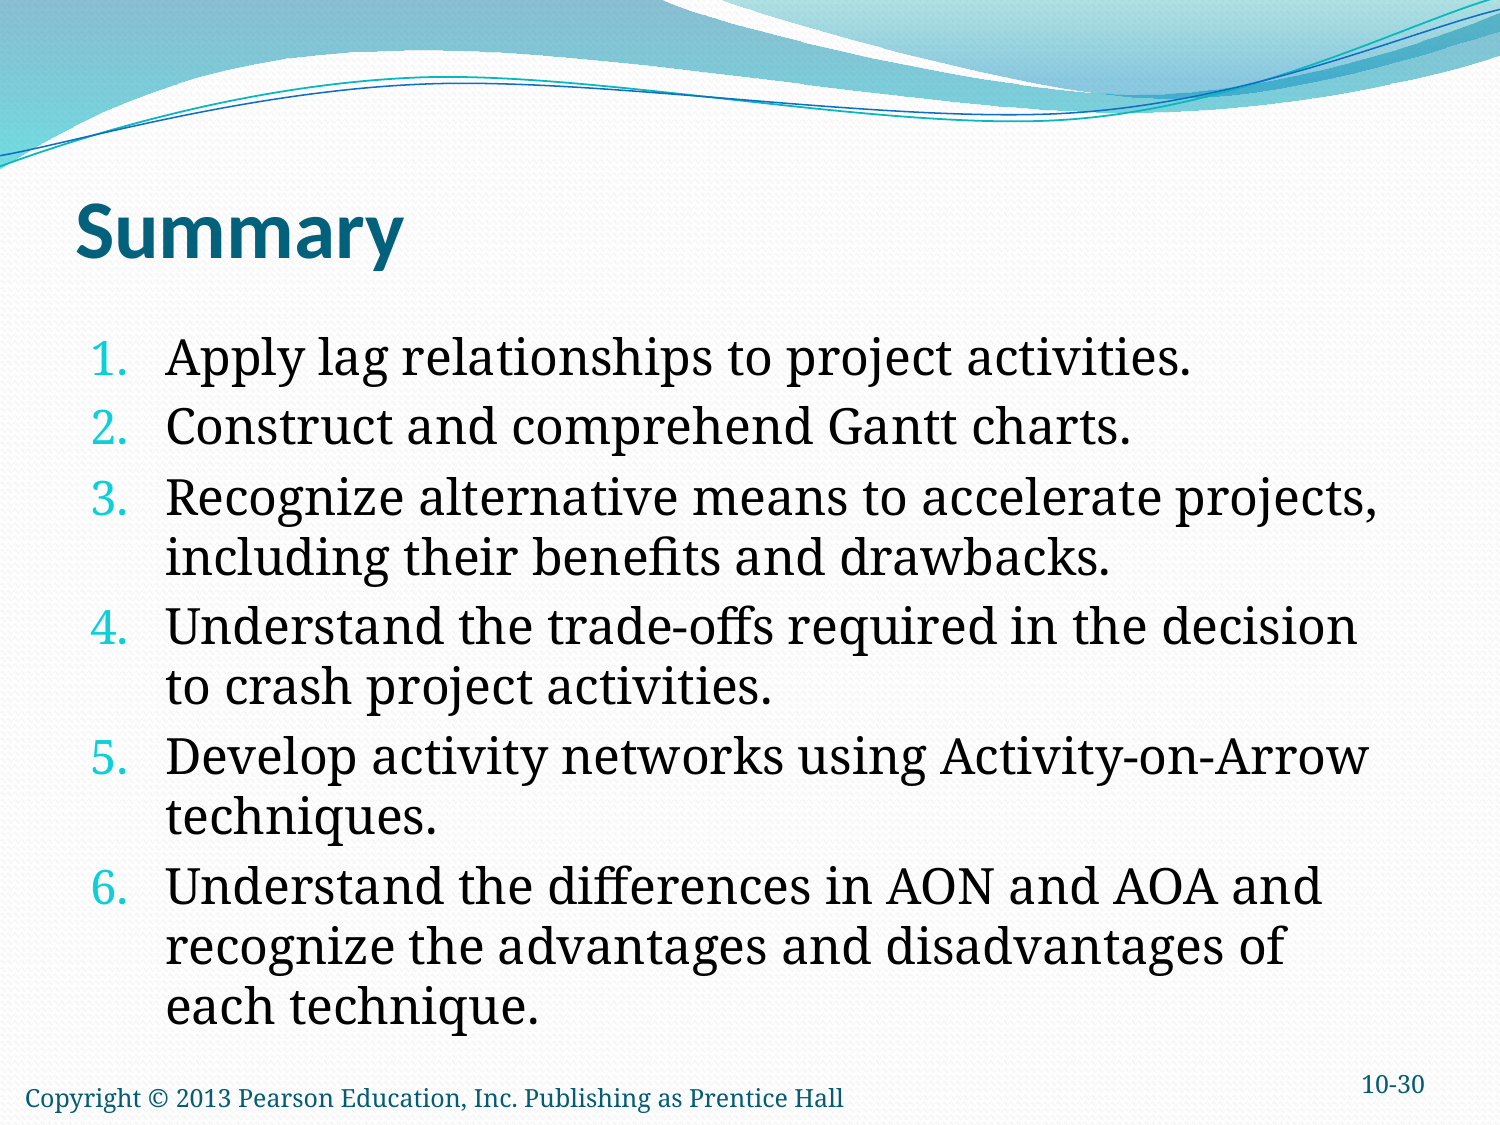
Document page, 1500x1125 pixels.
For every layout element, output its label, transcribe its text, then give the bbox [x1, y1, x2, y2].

list Apply lag relationships to project activities. Construct and comprehend Gantt charts. Recognize alternative means to accelerate projects, including their benefits and drawbacks. Understand the trade-offs required in the decision to crash project activities. Develop activity networks using Activity-on-Arrow techniques. Understand the differences in AON and AOA and recognize the advantages and disadvantages of each technique. [74, 317, 1426, 1063]
title Summary [74, 87, 1426, 276]
slide_number 10-30 [1299, 1042, 1425, 1103]
